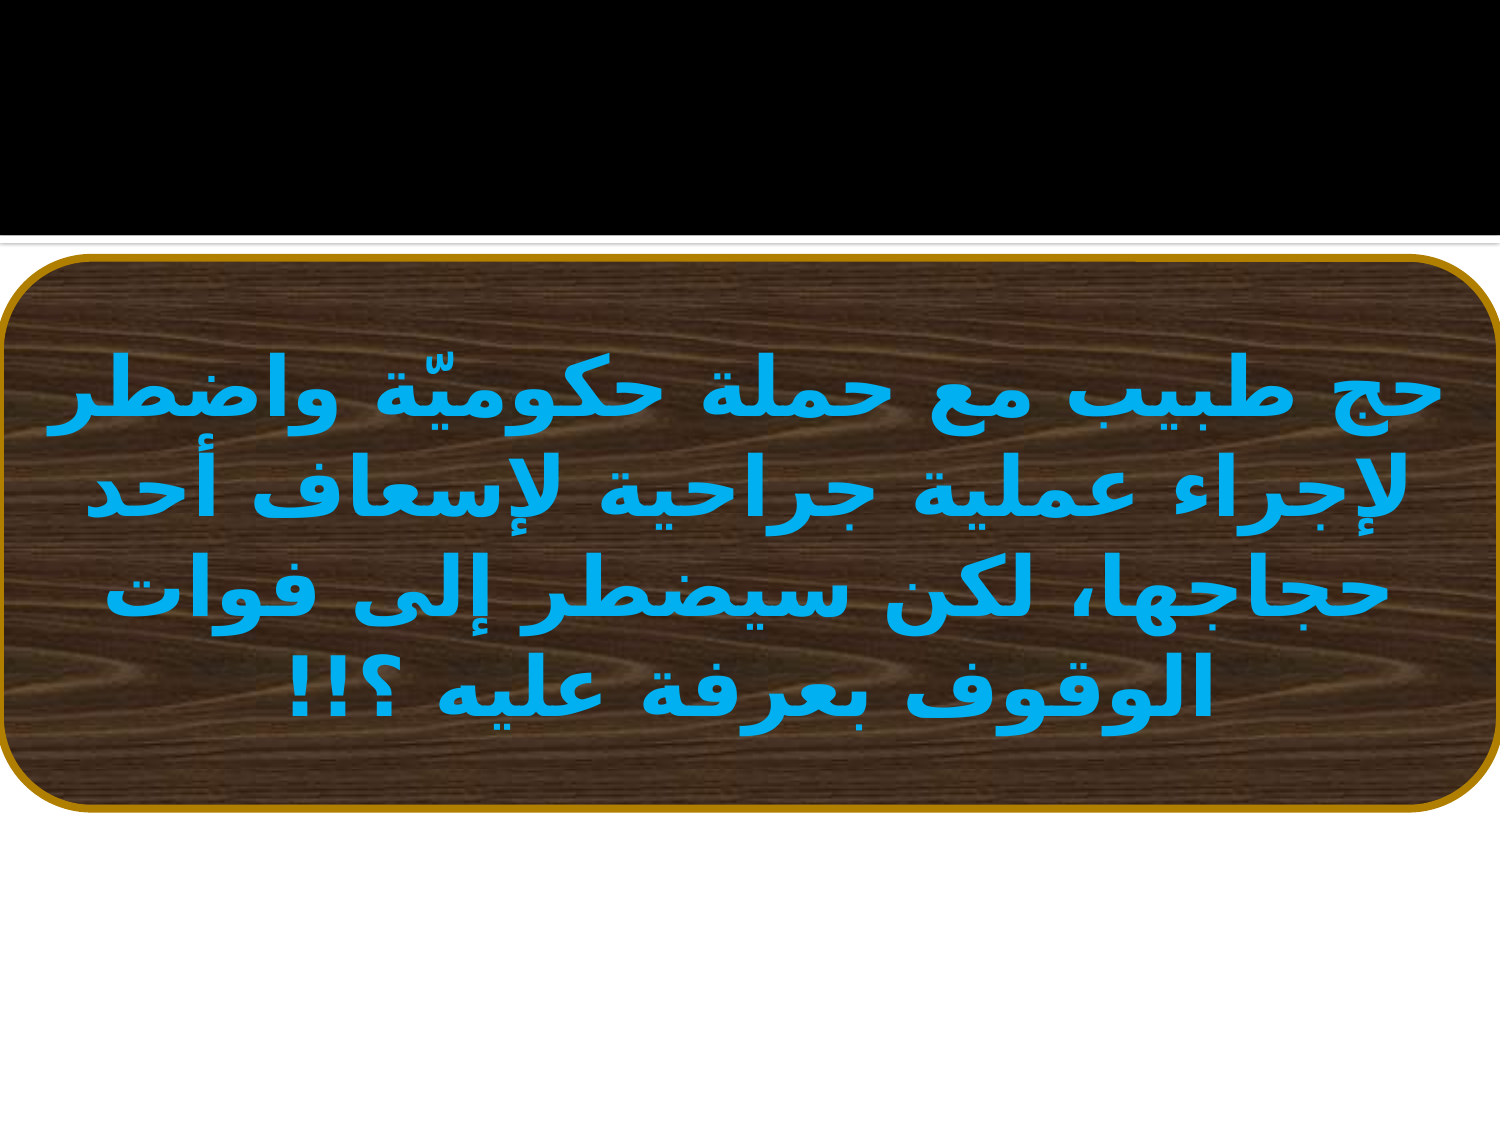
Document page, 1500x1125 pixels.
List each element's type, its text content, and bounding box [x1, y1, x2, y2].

text_box حج طبيب مع حملة حكوميّة واضطر لإجراء عملية جراحية لإسعاف أحد حجاجها، لكن سيضطر إلى فوات الوقوف بعرفة عليه ؟!! [0, 253, 1500, 813]
